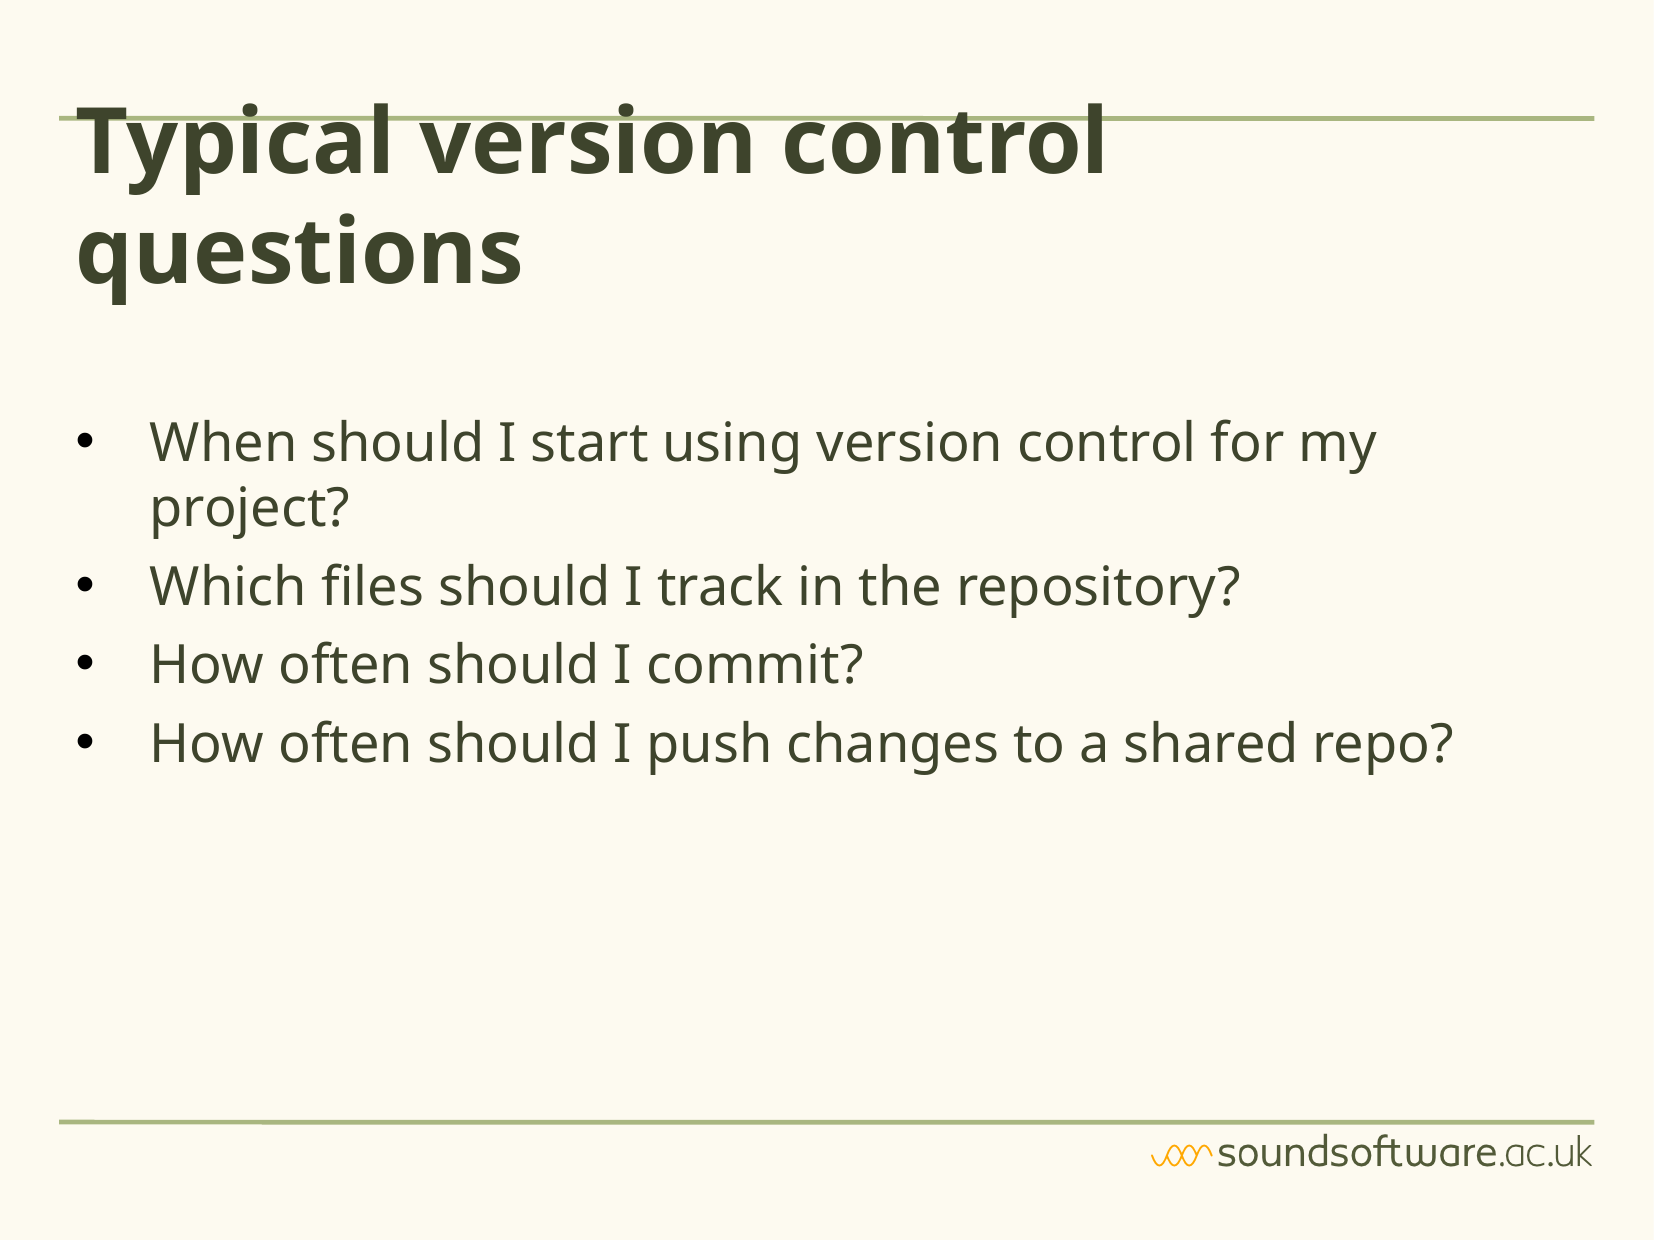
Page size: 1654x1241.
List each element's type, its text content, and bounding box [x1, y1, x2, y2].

picture [1151, 1139, 1592, 1167]
text_box When should I start using version control for my project? Which files should I track in the repository? How often should I commit? How often should I push changes to a shared repo? [59, 321, 1593, 1139]
title Typical version control questions [59, 118, 1593, 265]
